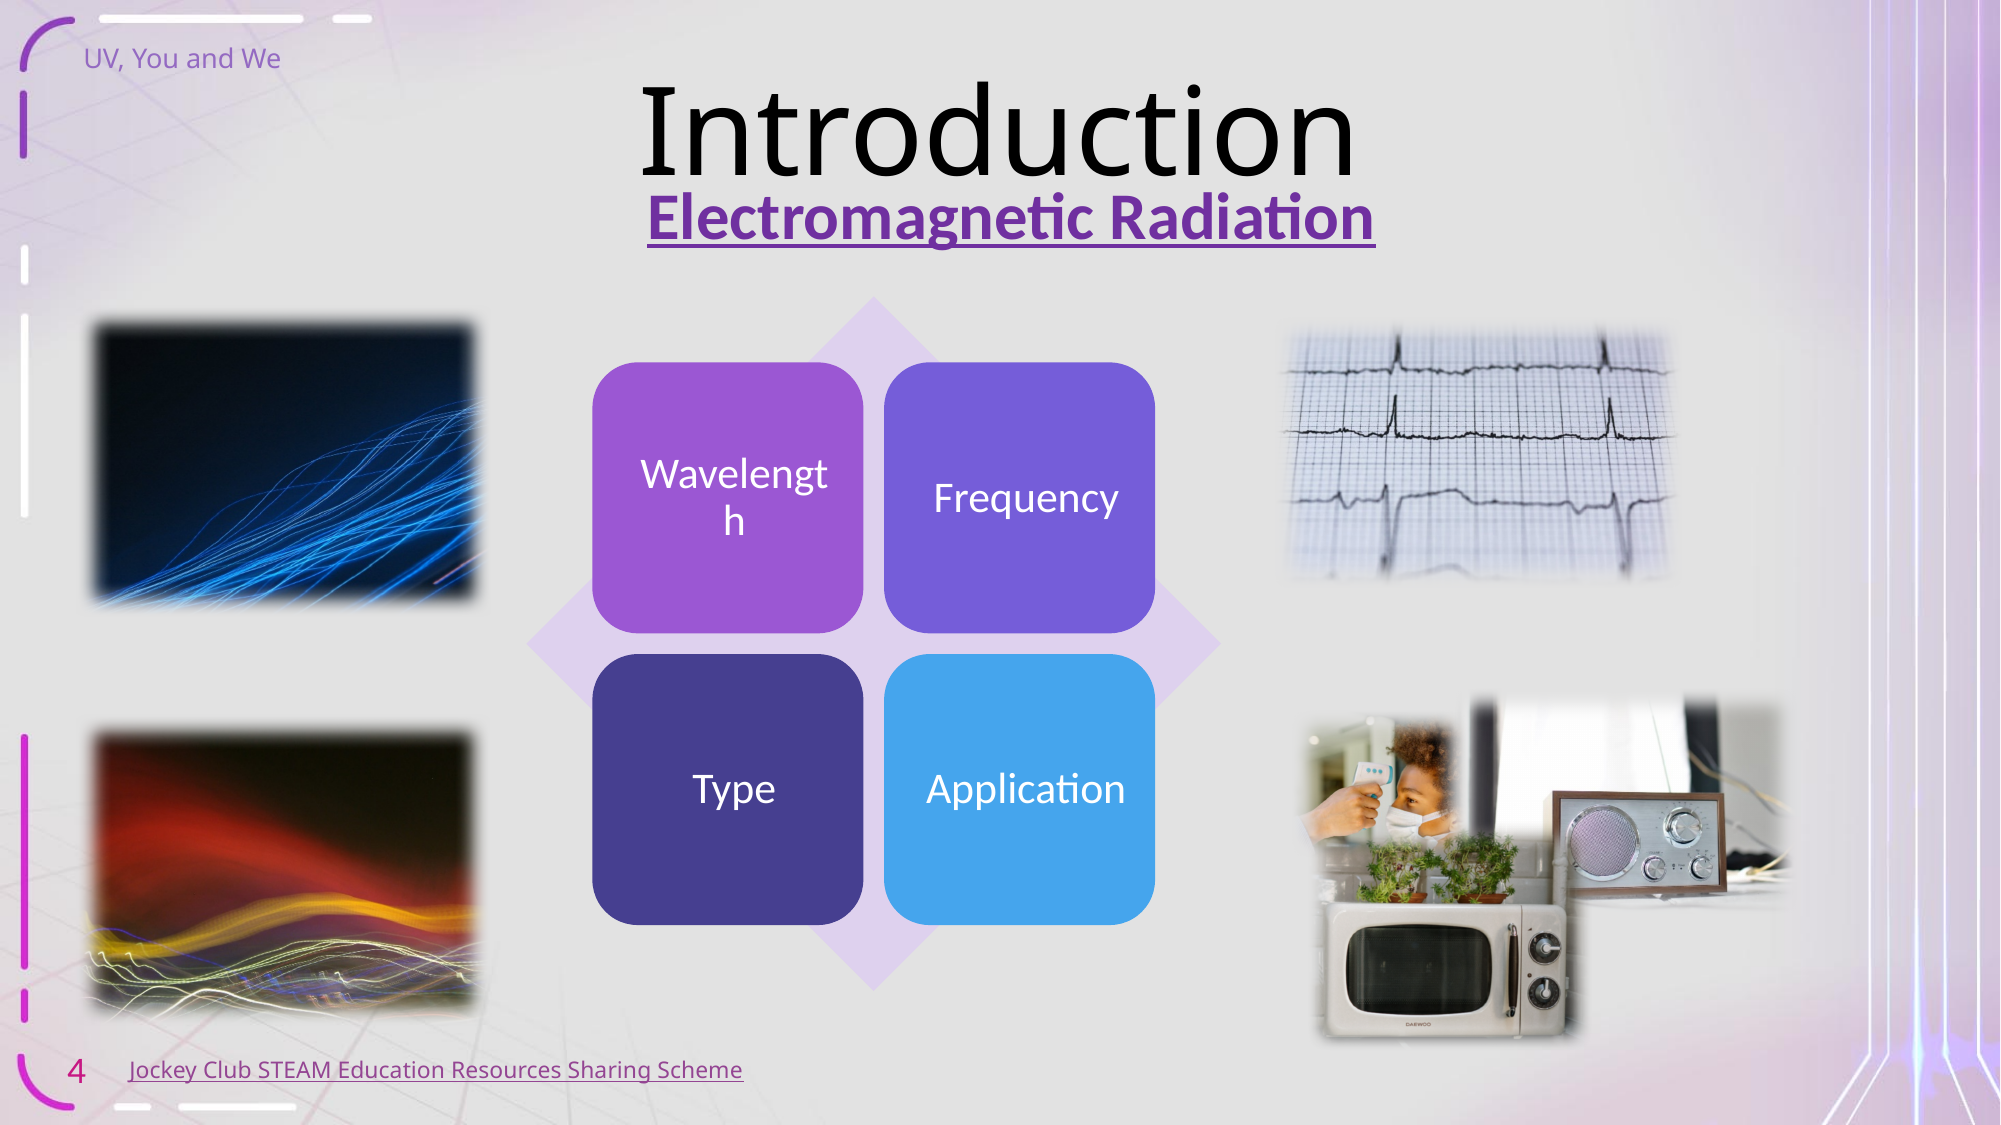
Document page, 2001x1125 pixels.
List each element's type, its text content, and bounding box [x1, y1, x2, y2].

picture [0, 0, 2001, 1125]
title Introduction [99, 45, 1900, 233]
text_box Electromagnetic Radiation [632, 165, 1392, 261]
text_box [456, 296, 1292, 992]
